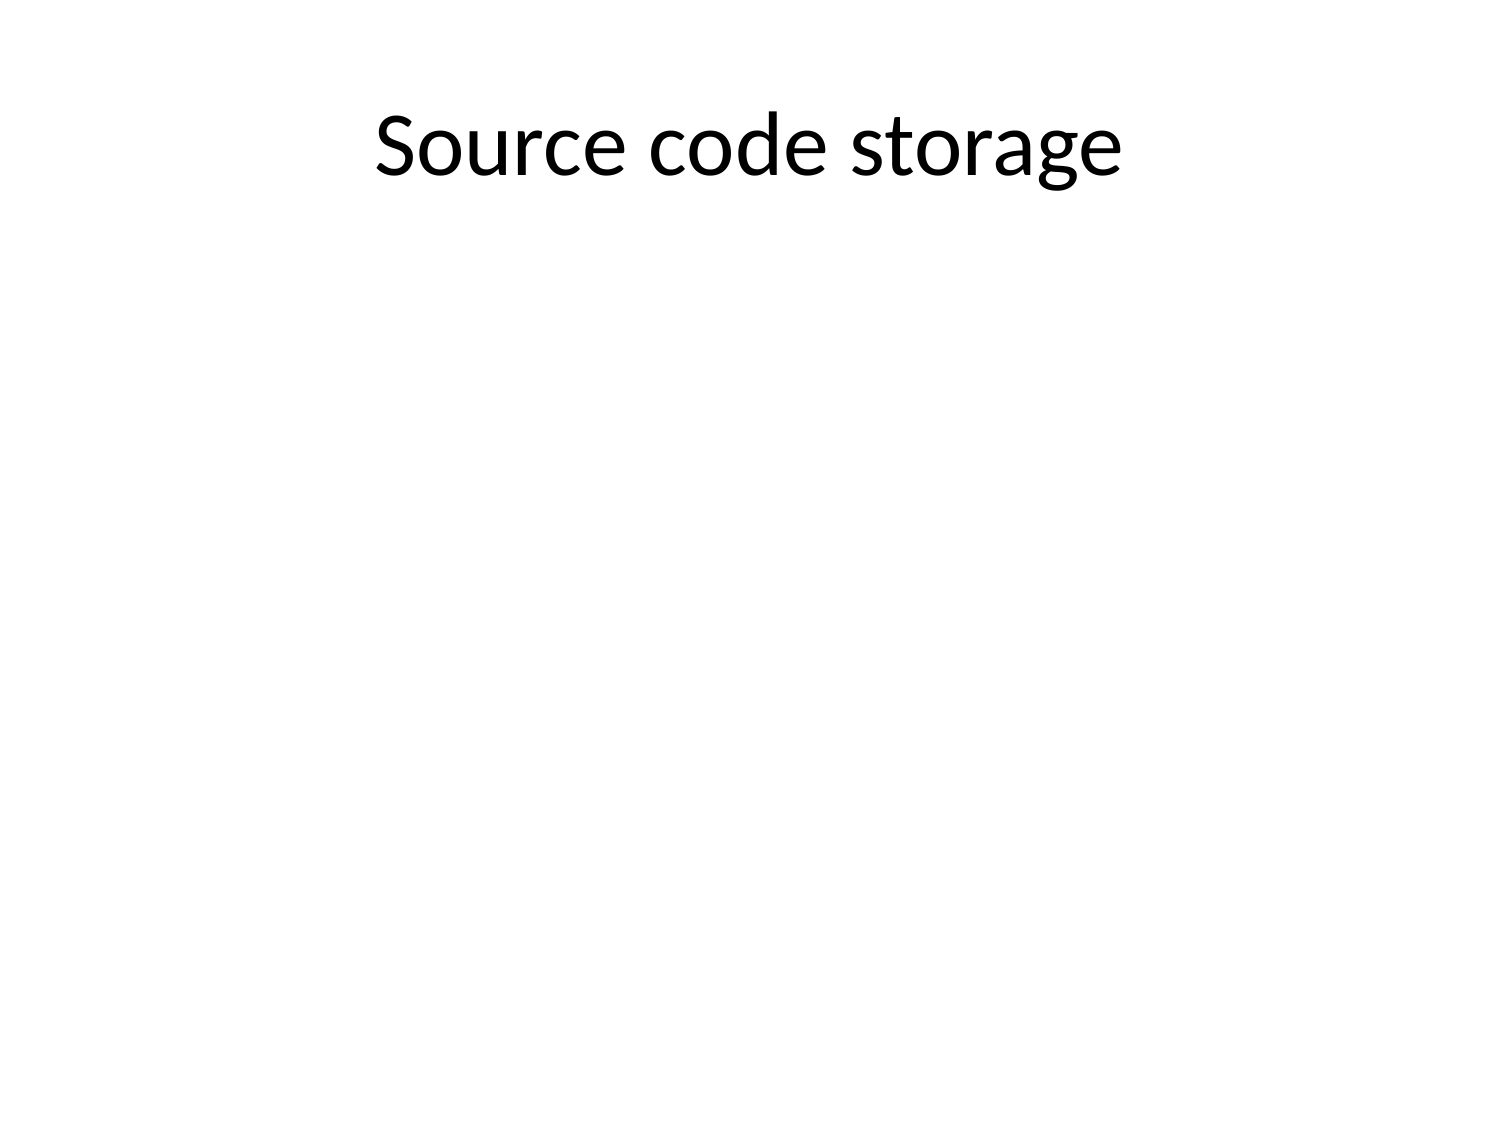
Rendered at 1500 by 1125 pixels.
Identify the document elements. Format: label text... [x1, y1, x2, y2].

title Source code storage [75, 45, 1425, 233]
